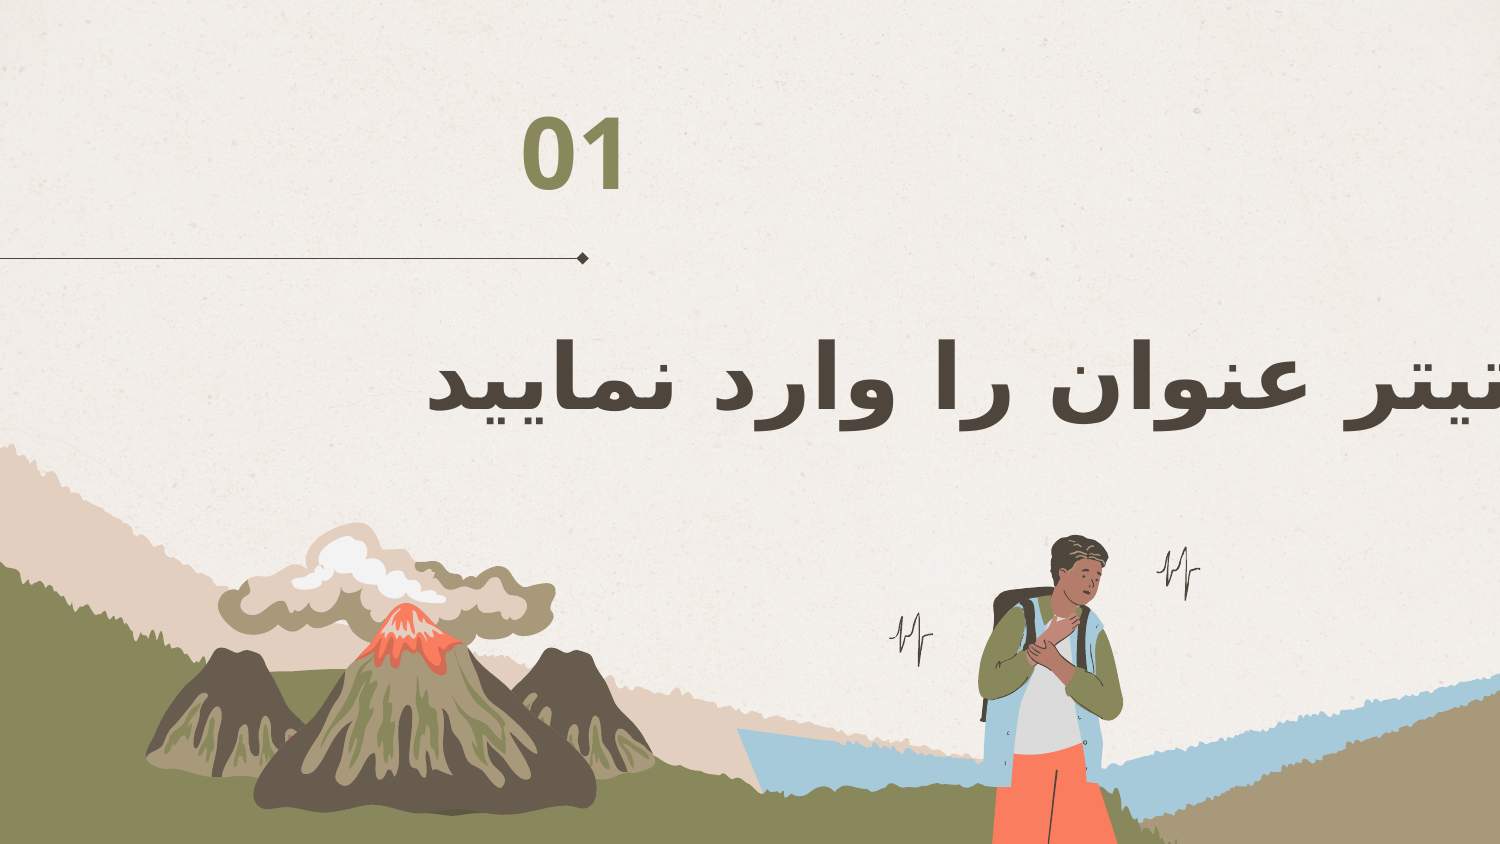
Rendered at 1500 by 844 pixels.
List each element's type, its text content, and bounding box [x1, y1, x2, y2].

title 01 [505, 98, 688, 225]
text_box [888, 531, 1202, 844]
text_box تیتر عنوان را وارد نمایید [344, 255, 1500, 436]
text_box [144, 519, 656, 817]
